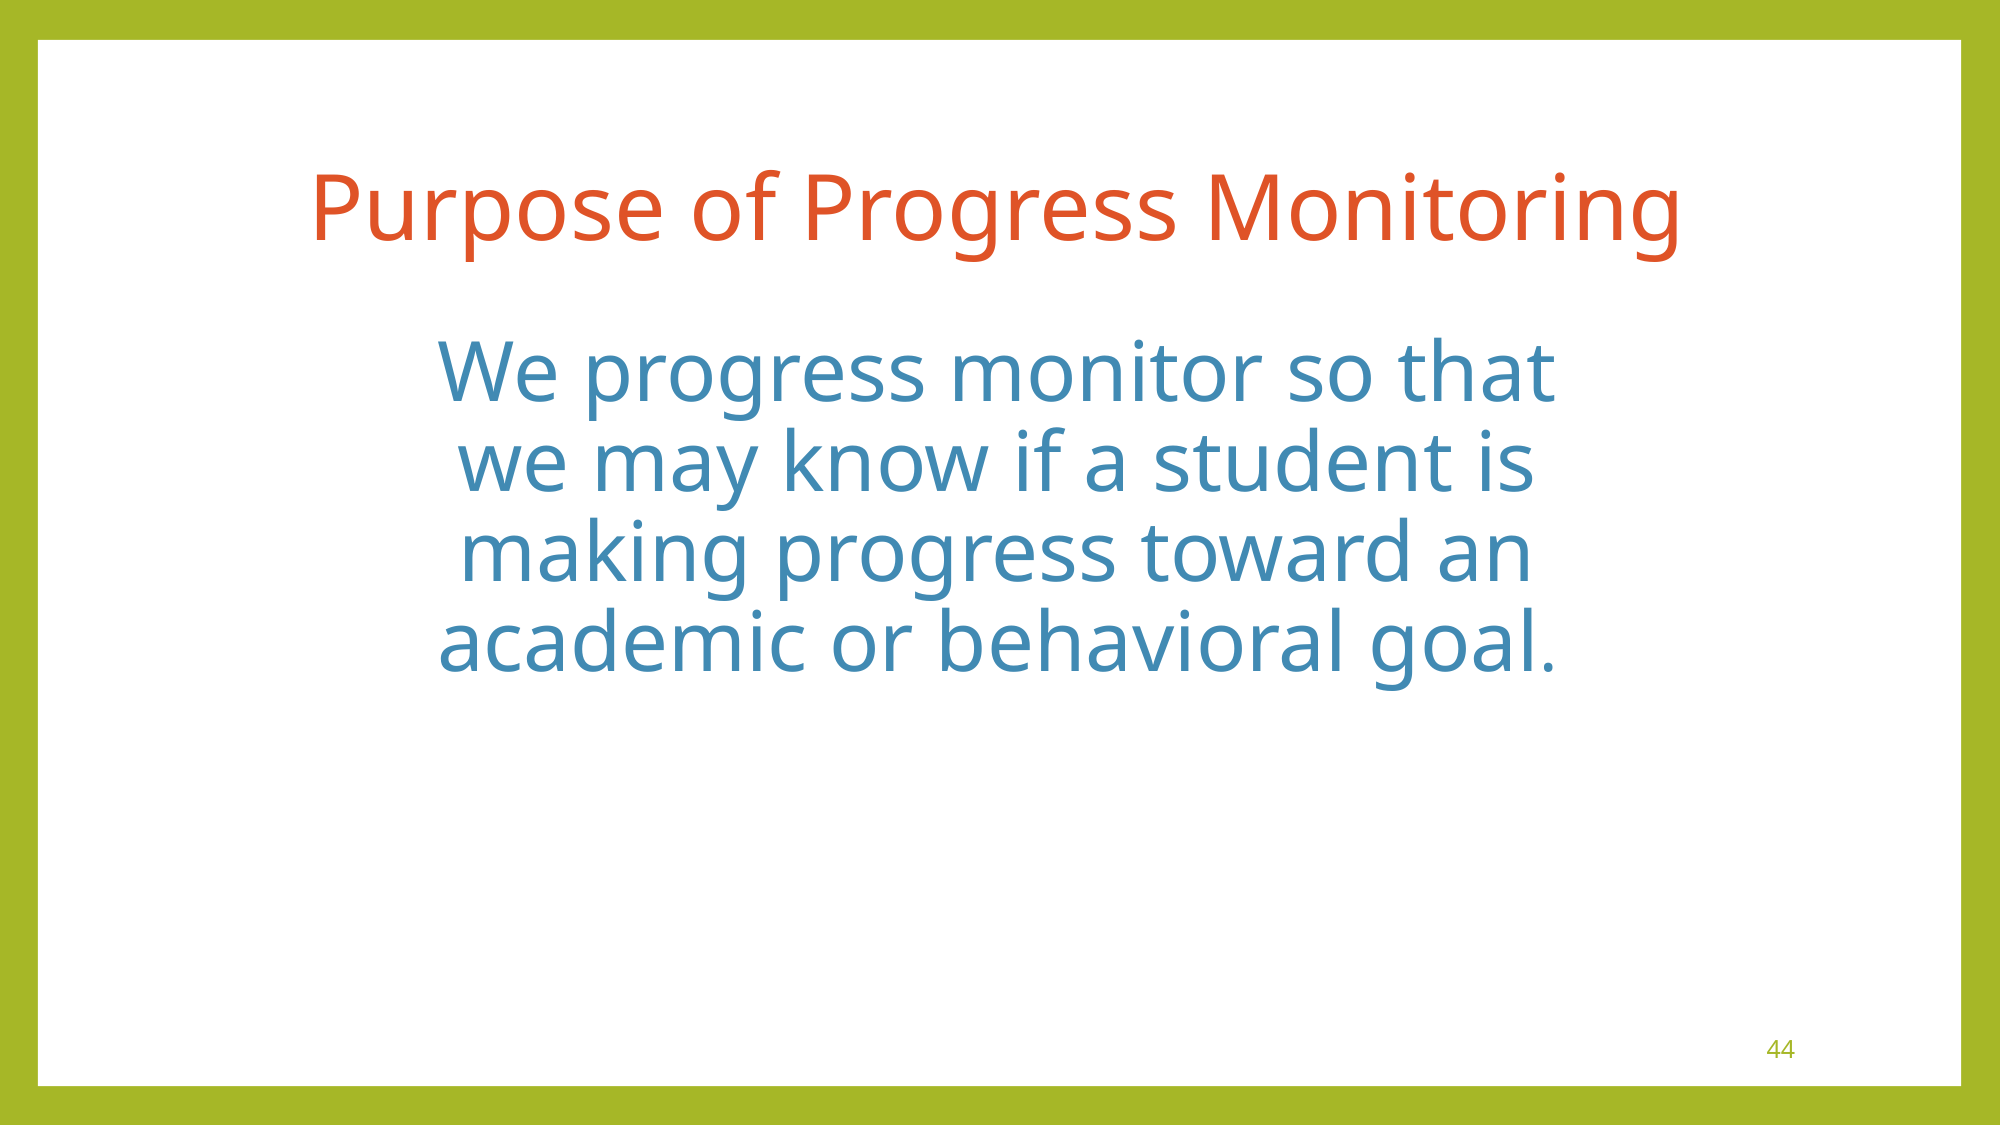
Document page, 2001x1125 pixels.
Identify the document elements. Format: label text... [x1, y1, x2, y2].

list We progress monitor so that we may know if a student is making progress toward an academic or behavioral goal. [414, 322, 1581, 1035]
title Purpose of Progress Monitoring [187, 99, 1808, 323]
slide_number 44 [1530, 1020, 1811, 1081]
